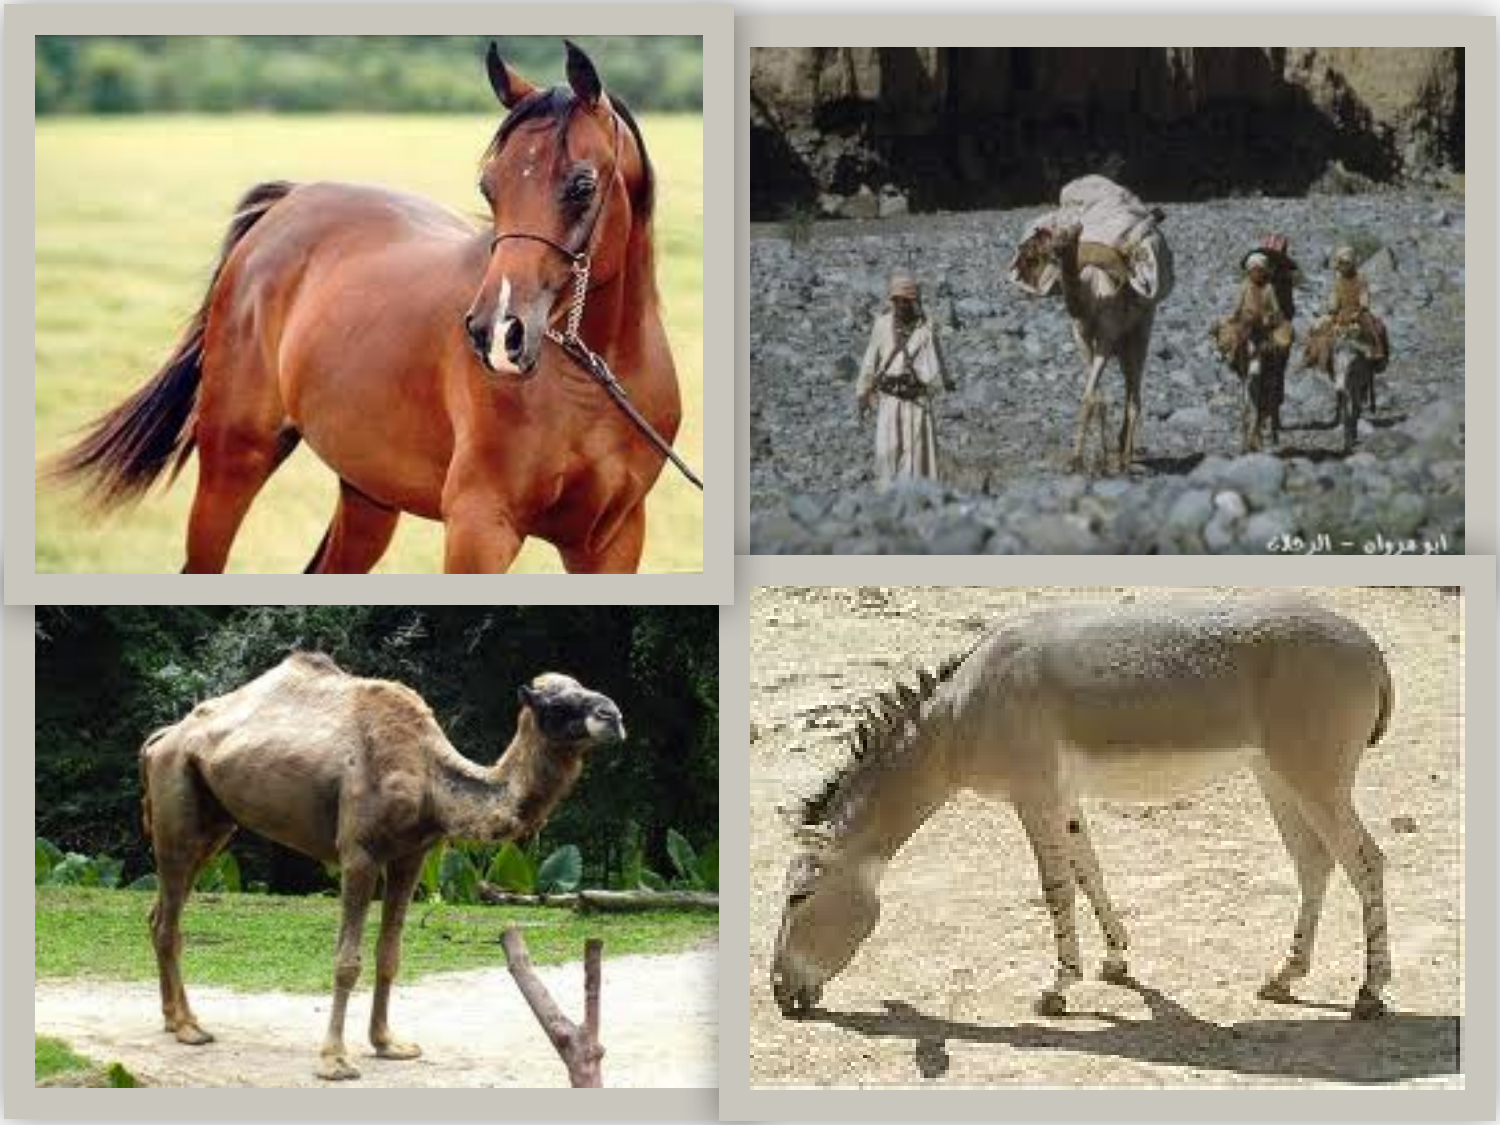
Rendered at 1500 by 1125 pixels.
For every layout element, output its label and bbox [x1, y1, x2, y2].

picture [34, 597, 727, 1089]
picture [749, 46, 1466, 563]
picture [749, 585, 1466, 1091]
picture [34, 34, 704, 575]
